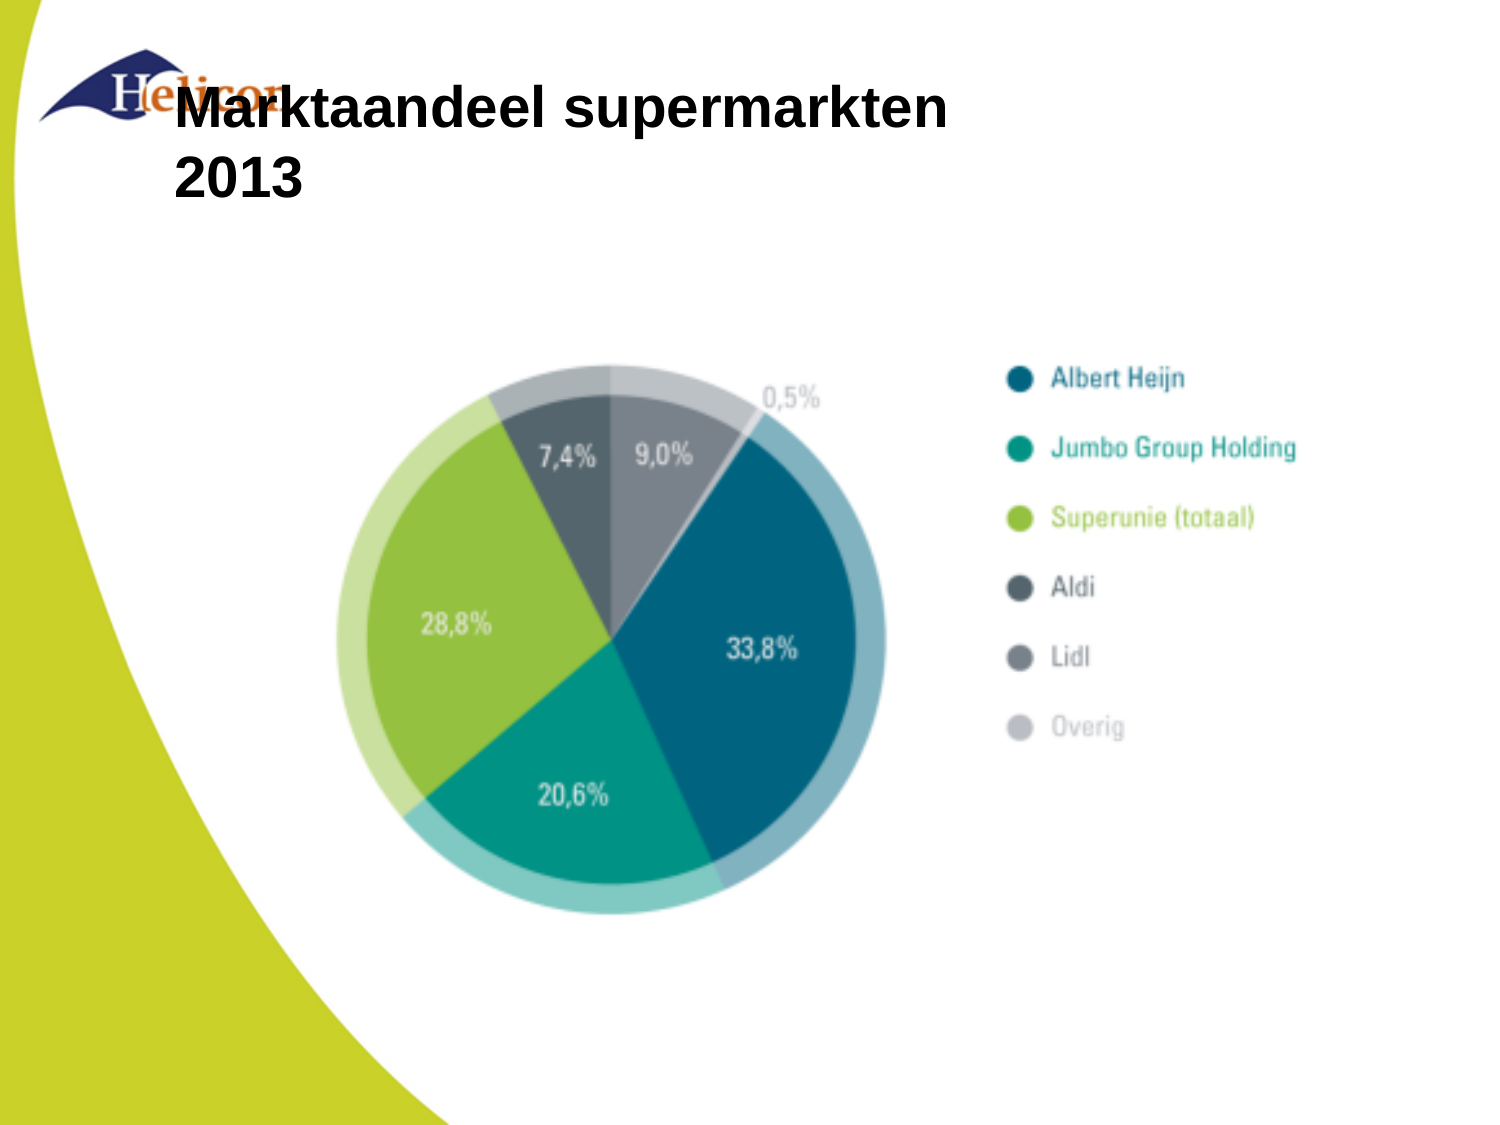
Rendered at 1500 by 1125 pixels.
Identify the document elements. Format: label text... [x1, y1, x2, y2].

picture [0, 0, 1500, 1125]
title Marktaandeel supermarkten 2013 [159, 45, 1425, 233]
